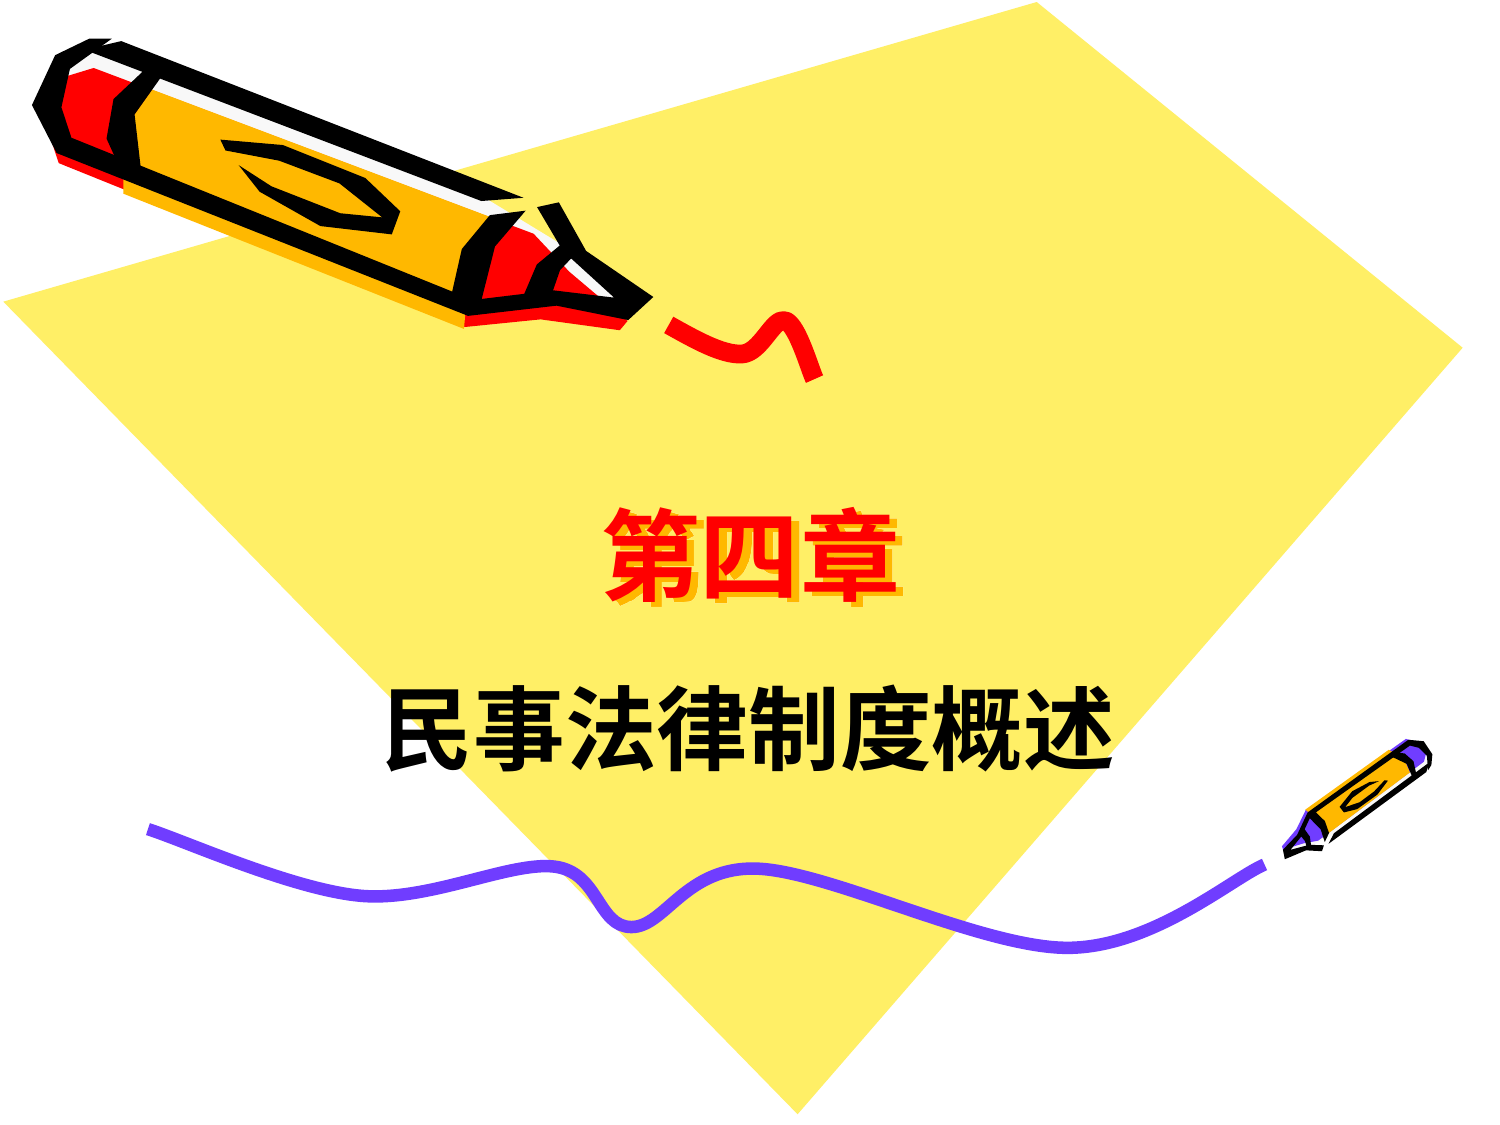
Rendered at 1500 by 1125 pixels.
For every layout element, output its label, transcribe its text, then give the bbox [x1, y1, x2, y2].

subtitle 民事法律制度概述 [253, 664, 1244, 830]
title 第四章 [224, 247, 1276, 622]
